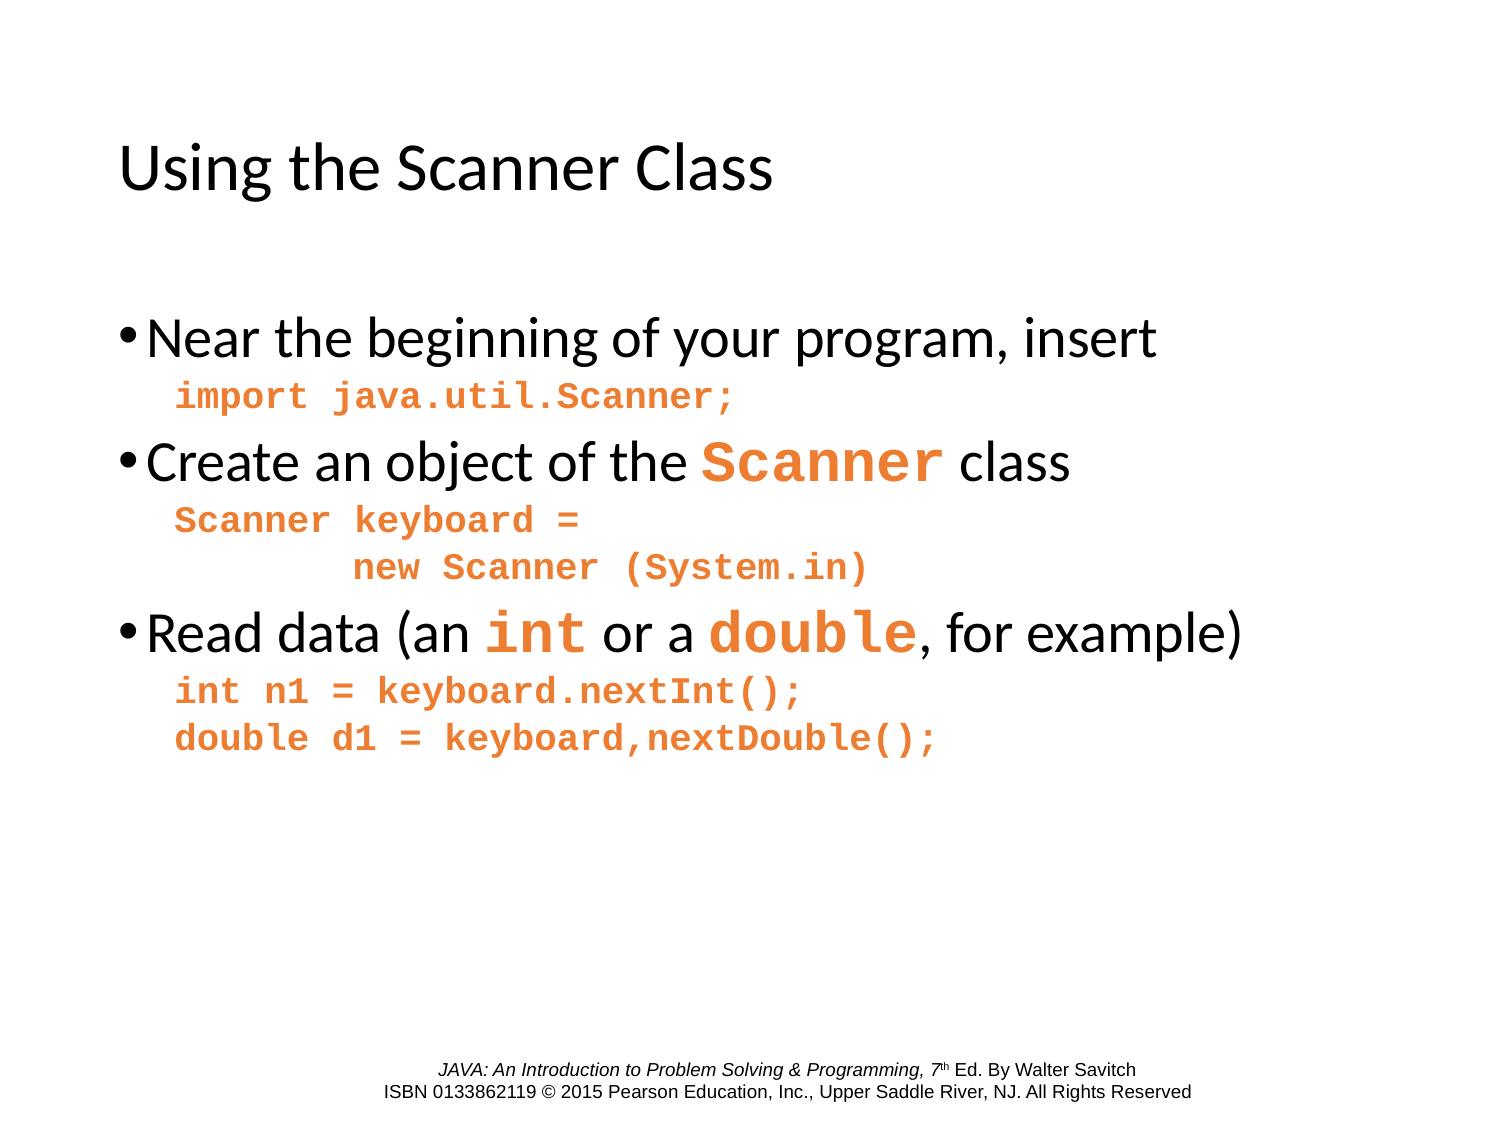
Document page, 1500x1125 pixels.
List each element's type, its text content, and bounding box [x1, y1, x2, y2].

list Near the beginning of your program, insert import java.util.Scanner; Create an object of the Scanner class Scanner keyboard = new Scanner (System.in) Read data (an int or a double, for example) int n1 = keyboard.nextInt(); double d1 = keyboard,nextDouble(); [103, 299, 1397, 1014]
title Using the Scanner Class [103, 59, 1397, 278]
